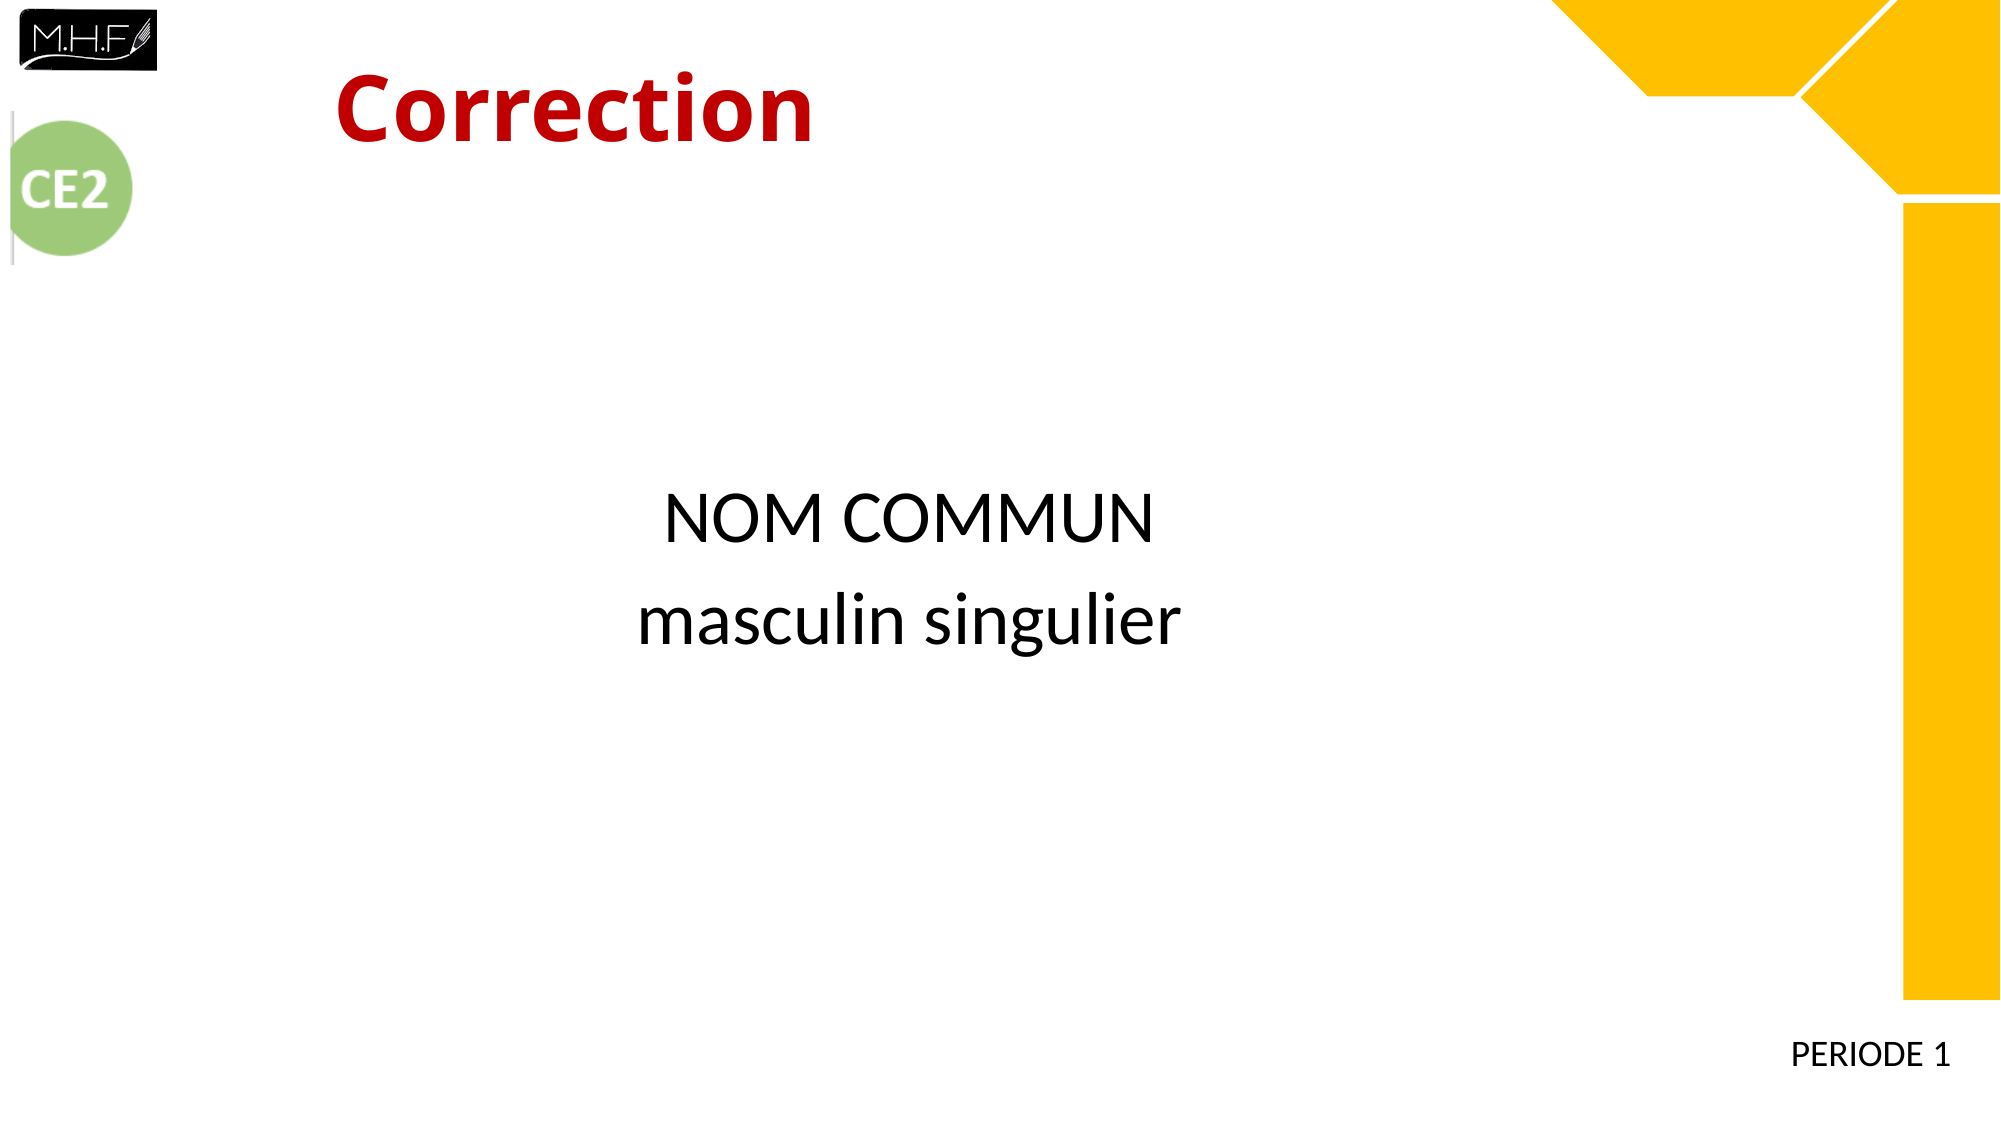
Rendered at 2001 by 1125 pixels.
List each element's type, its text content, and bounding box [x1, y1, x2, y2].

text_box [1549, 0, 1892, 98]
text_box [1799, 0, 2000, 196]
picture [10, 111, 141, 265]
text_box NOM COMMUN masculin singulier [595, 369, 1224, 803]
text_box PERIODE 1 [1362, 1021, 1967, 1125]
picture [16, 7, 157, 74]
text_box [1902, 202, 2000, 1001]
title Correction [318, 3, 1865, 221]
